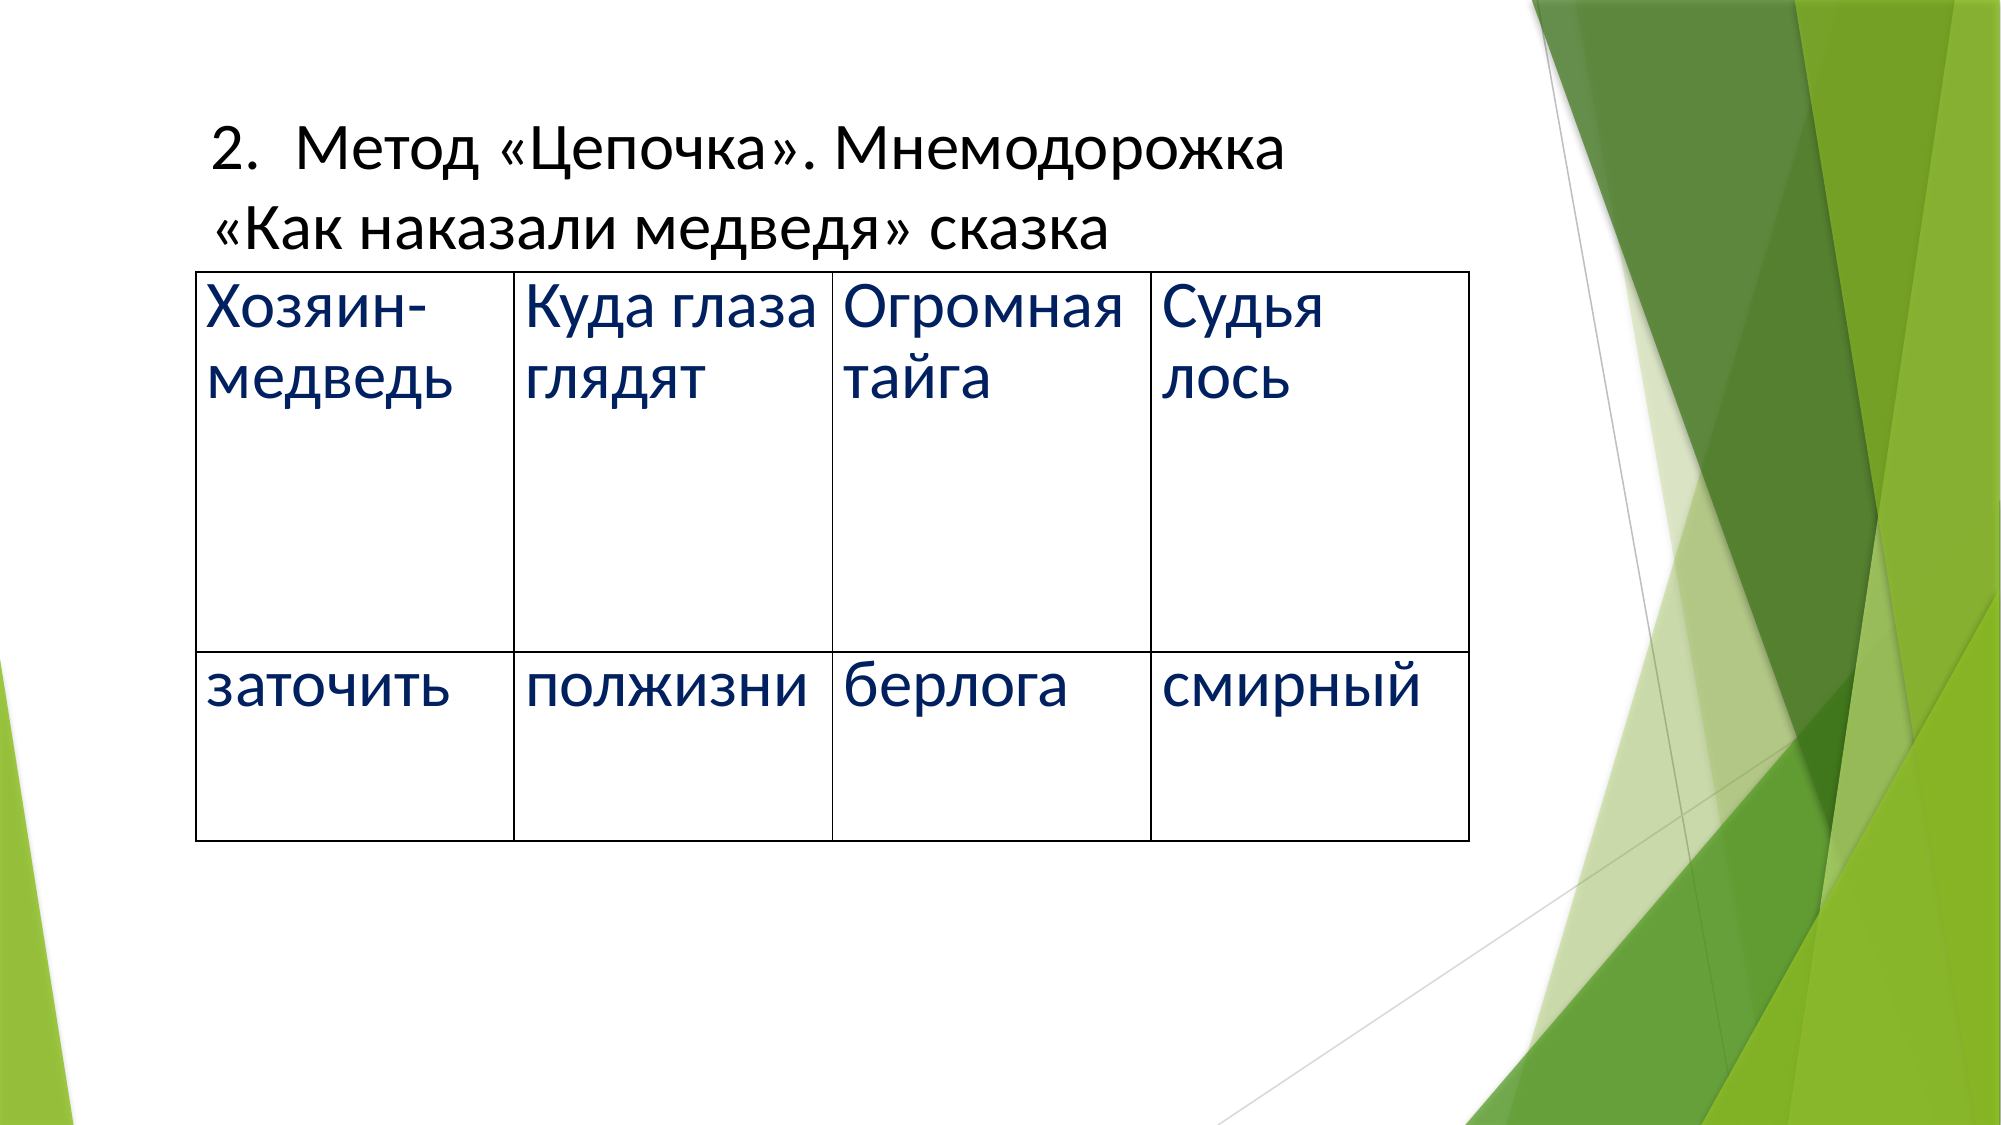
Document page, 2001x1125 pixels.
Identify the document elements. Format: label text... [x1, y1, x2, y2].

table_cell полжизни [515, 653, 832, 840]
table_cell заточить [197, 653, 513, 840]
table_header Судья лось [1152, 273, 1468, 651]
table_header Хозяин-медведь [197, 273, 513, 651]
table_cell берлога [833, 653, 1150, 840]
table_cell смирный [1152, 653, 1468, 840]
text_box Метод «Цепочка». Мнемодорожка «Как наказали медведя» сказка [195, 95, 1470, 271]
table_header Куда глаза глядят [515, 273, 832, 651]
table_header Огромная тайга [833, 273, 1150, 651]
